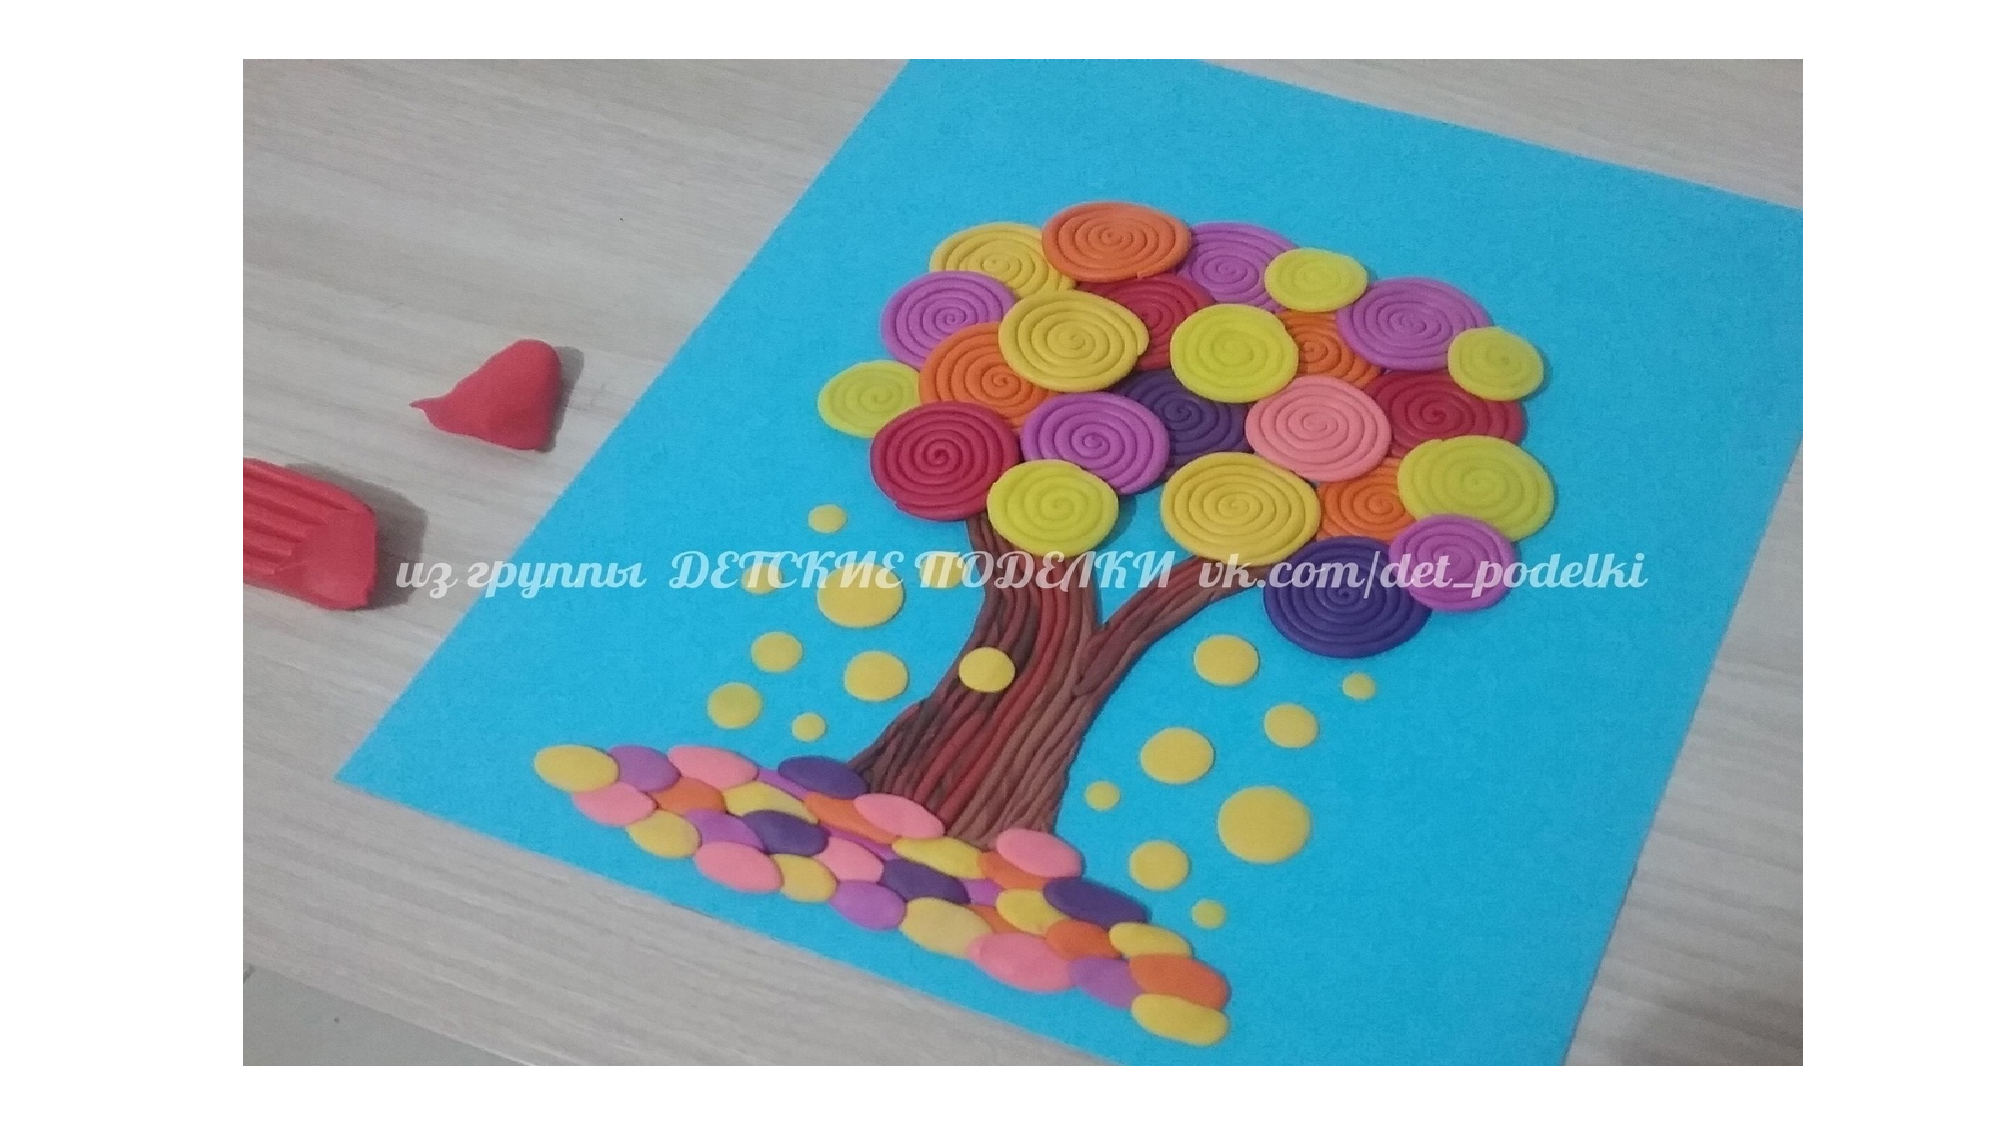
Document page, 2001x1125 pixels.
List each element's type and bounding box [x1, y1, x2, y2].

list [243, 59, 1803, 1066]
